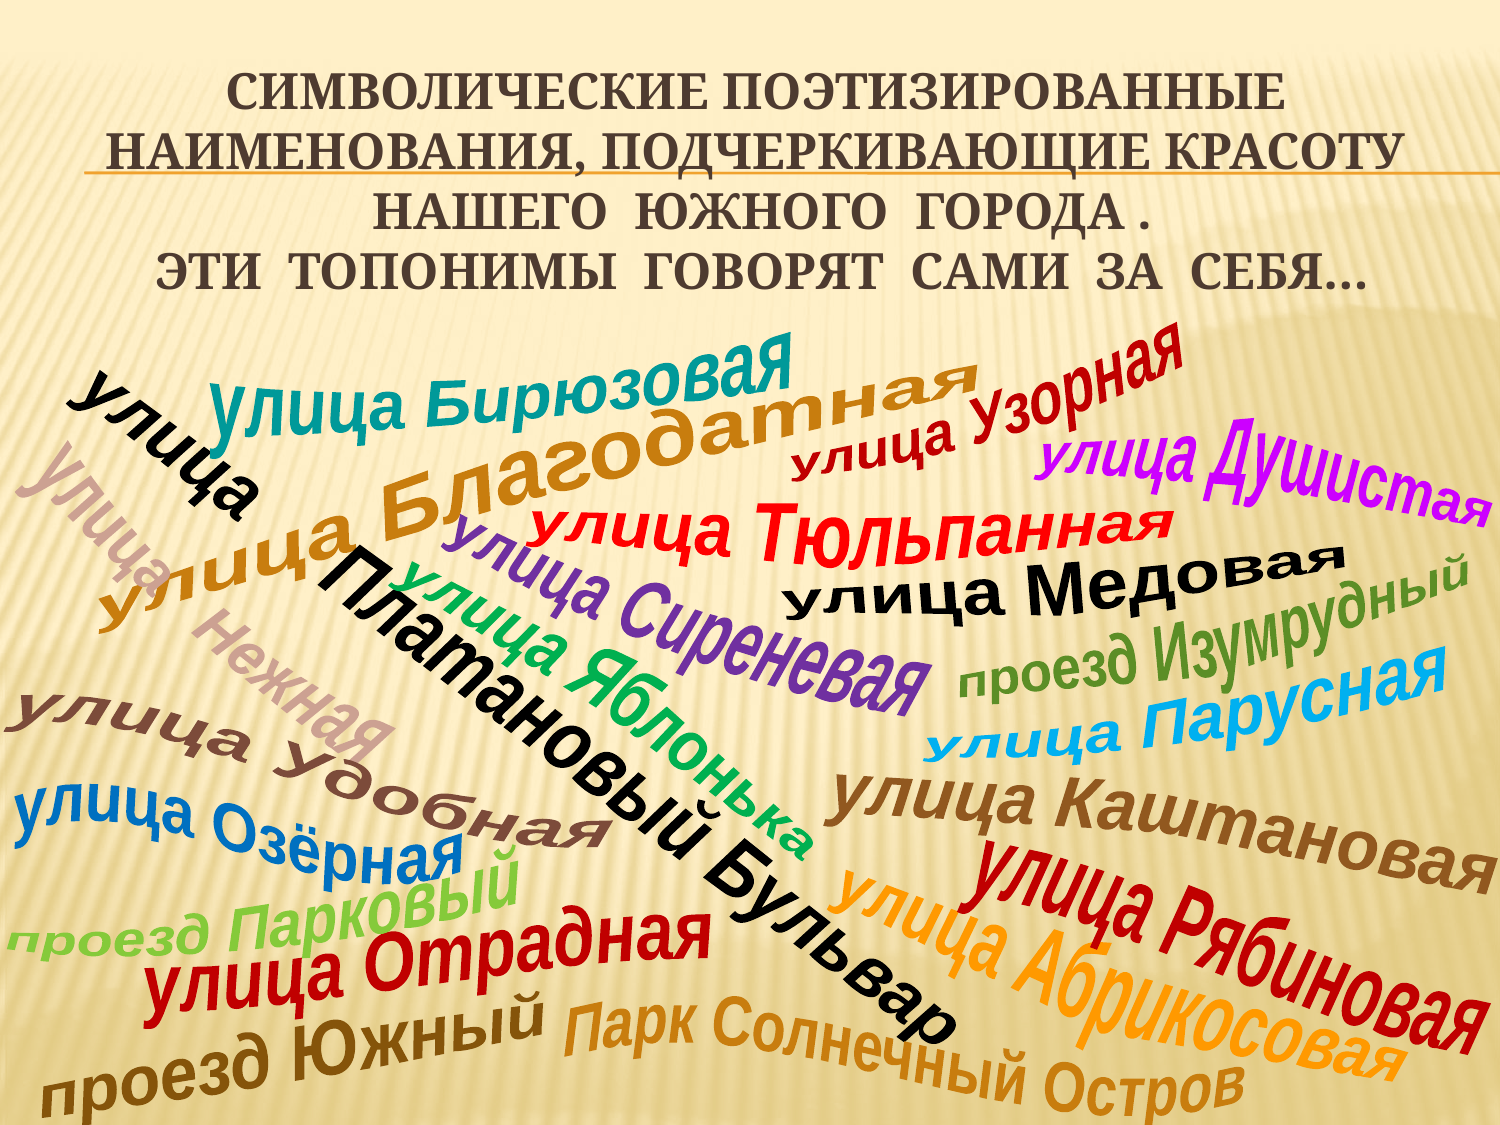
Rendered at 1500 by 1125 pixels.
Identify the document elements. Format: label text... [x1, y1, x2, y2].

title Символические поэтизированные Наименования, подчеркивающие красоту нашего южного города . Эти топонимы говорят сами за себя… [50, 30, 1475, 398]
